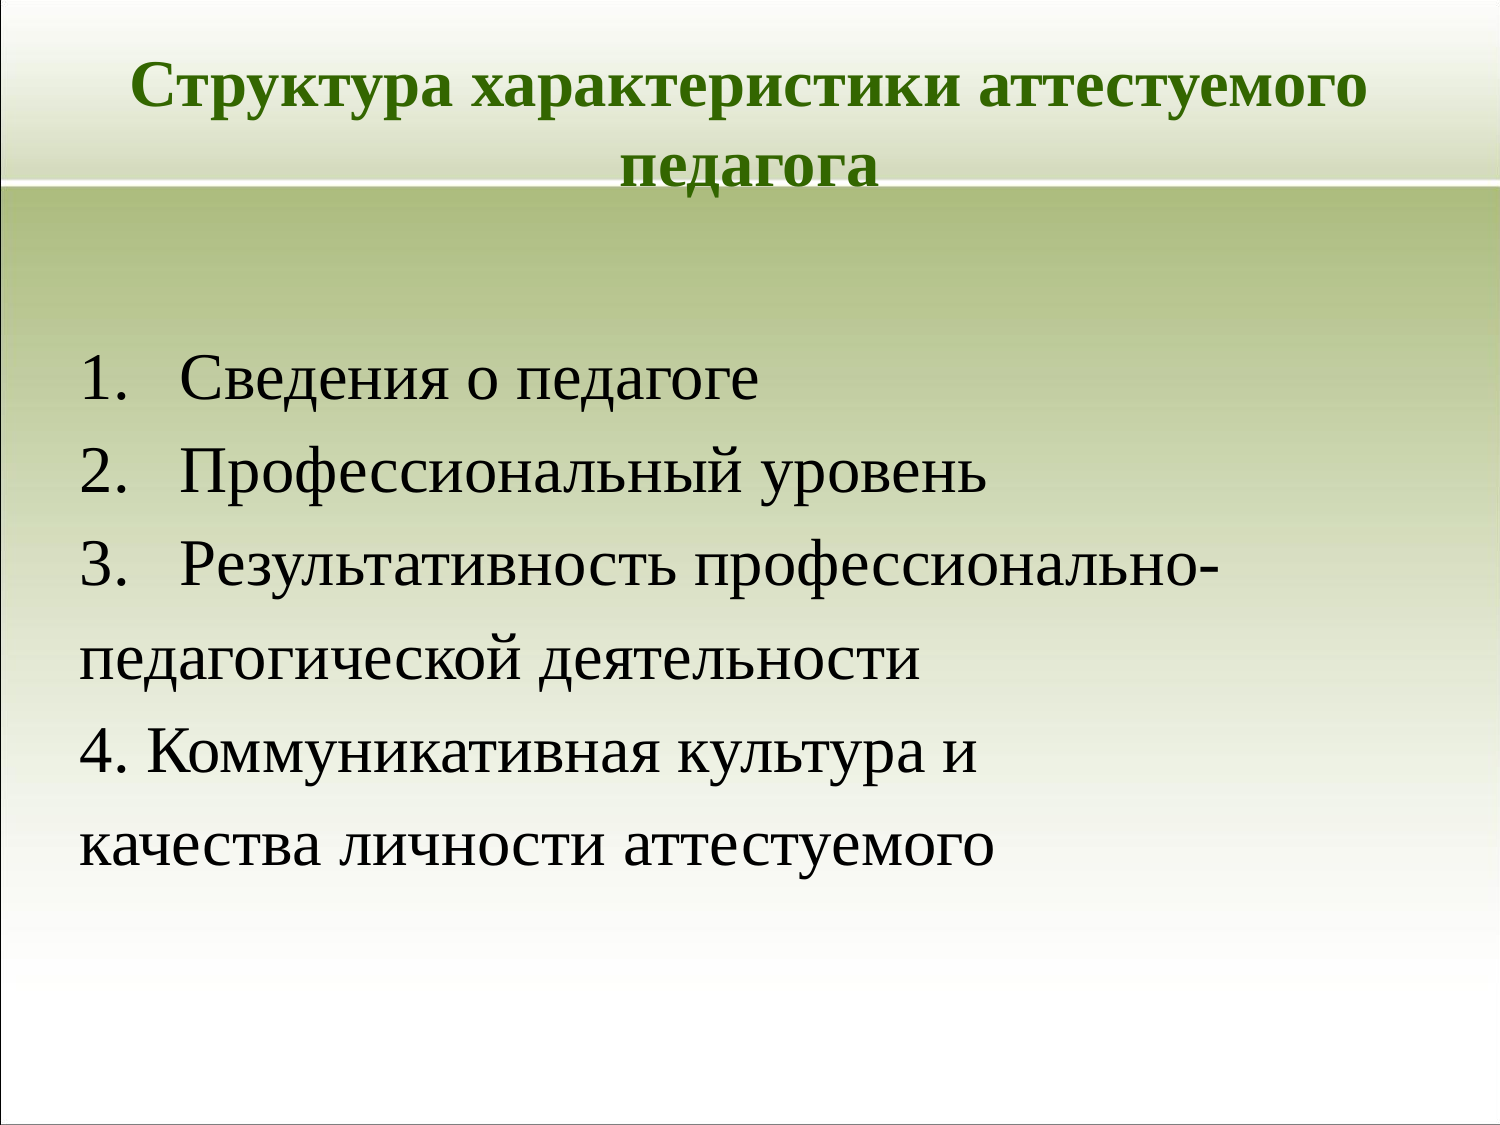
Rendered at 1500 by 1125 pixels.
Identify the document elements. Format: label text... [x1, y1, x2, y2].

list Сведения о педагоге Профессиональный уровень Результативность профессионально- педагогической деятельности 4. Коммуникативная культура и качества личности аттестуемого [64, 324, 1460, 1001]
picture [0, 0, 1500, 1125]
title Структура характеристики аттестуемого педагога [112, 42, 1388, 197]
